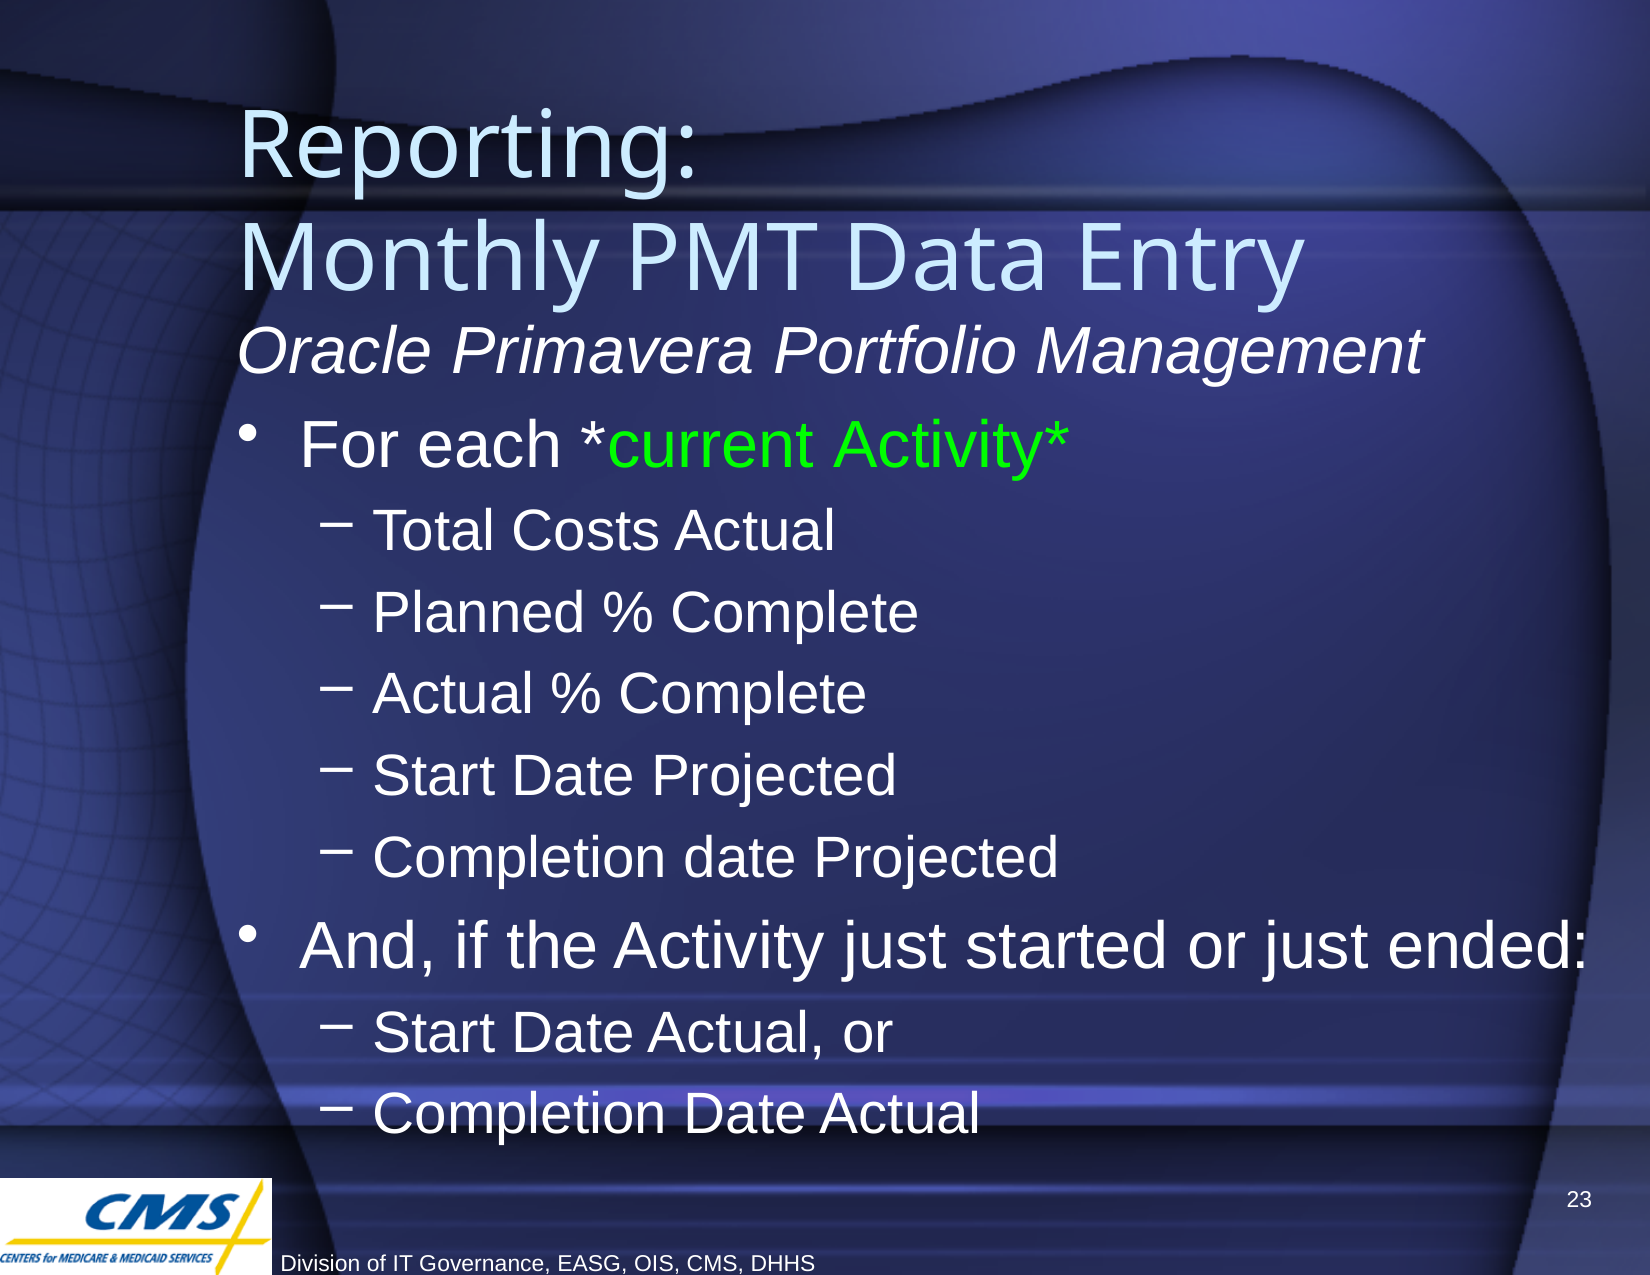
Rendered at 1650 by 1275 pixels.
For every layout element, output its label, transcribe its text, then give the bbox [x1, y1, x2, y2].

picture [0, 0, 1650, 1275]
title Reporting: Monthly PMT Data Entry [220, 111, 1609, 282]
slide_number 23 [1264, 1175, 1610, 1247]
list Oracle Primavera Portfolio Management For each *current Activity* Total Costs Actual Planned % Complete Actual % Complete Start Date Projected Completion date Projected And, if the Activity just started or just ended: Start Date Actual, or Completion Date Actual [220, 298, 1609, 1135]
